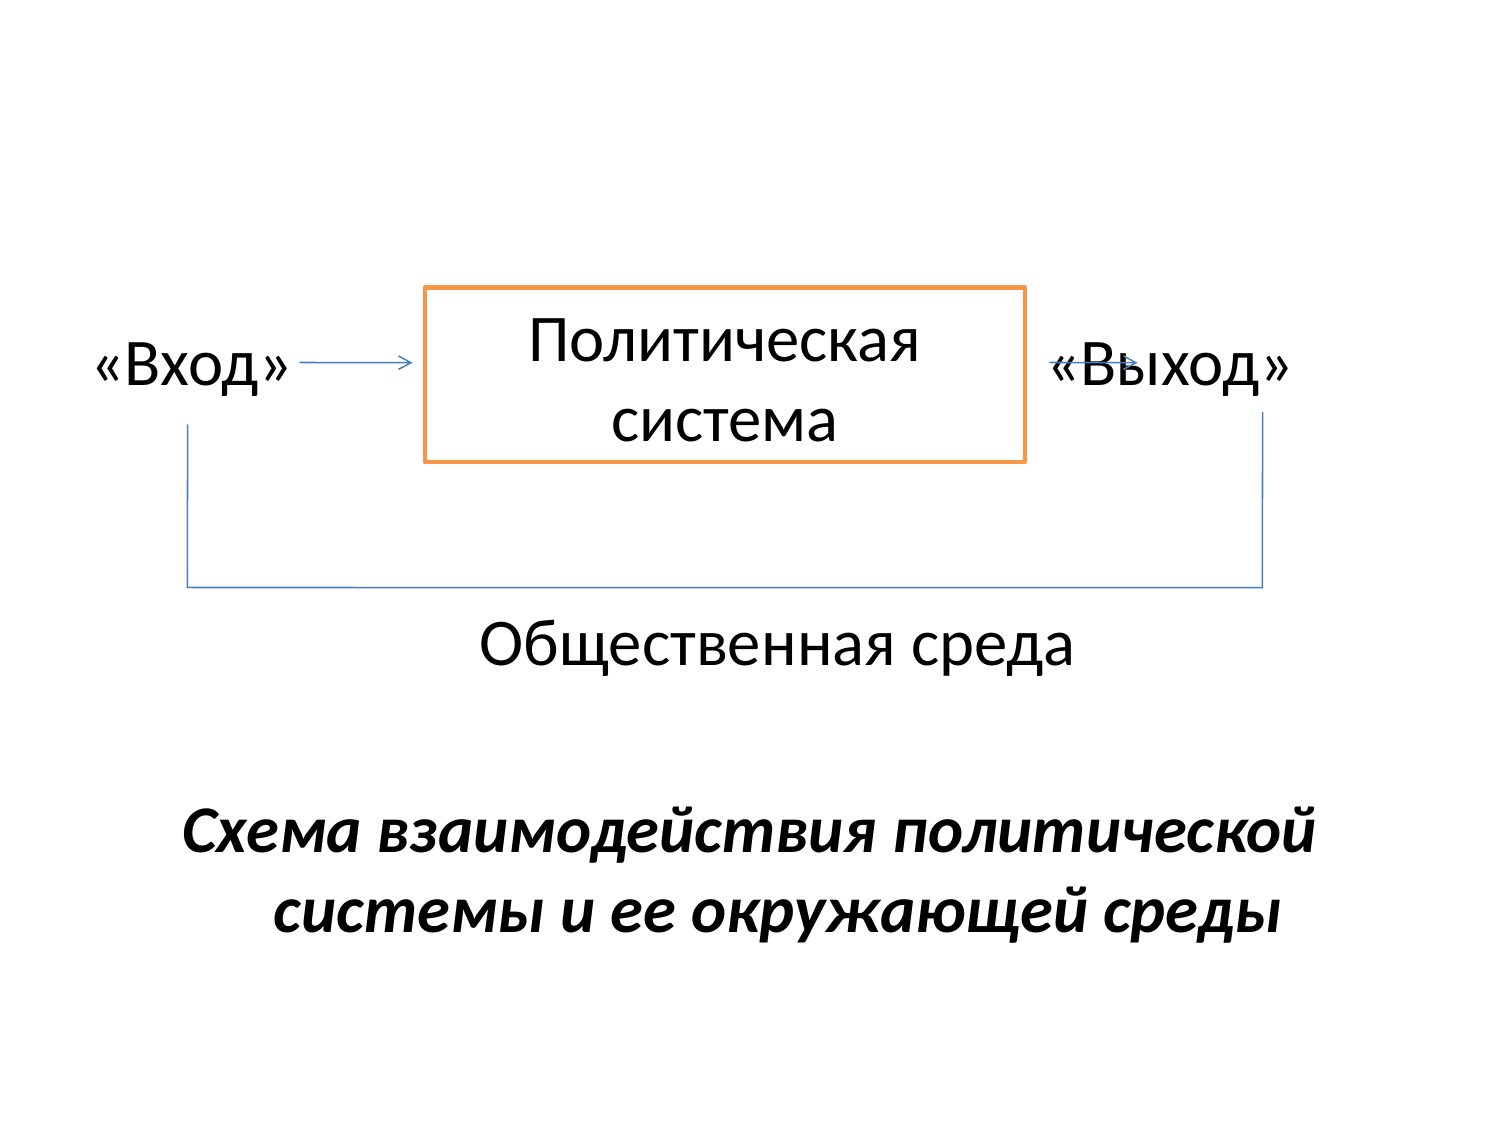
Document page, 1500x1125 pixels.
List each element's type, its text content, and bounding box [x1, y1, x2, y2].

text_box Политическая система [423, 285, 1027, 464]
list «Вход» «Выход» Общественная среда Схема взаимодействия политической системы и ее окружающей среды [75, 125, 1425, 1005]
